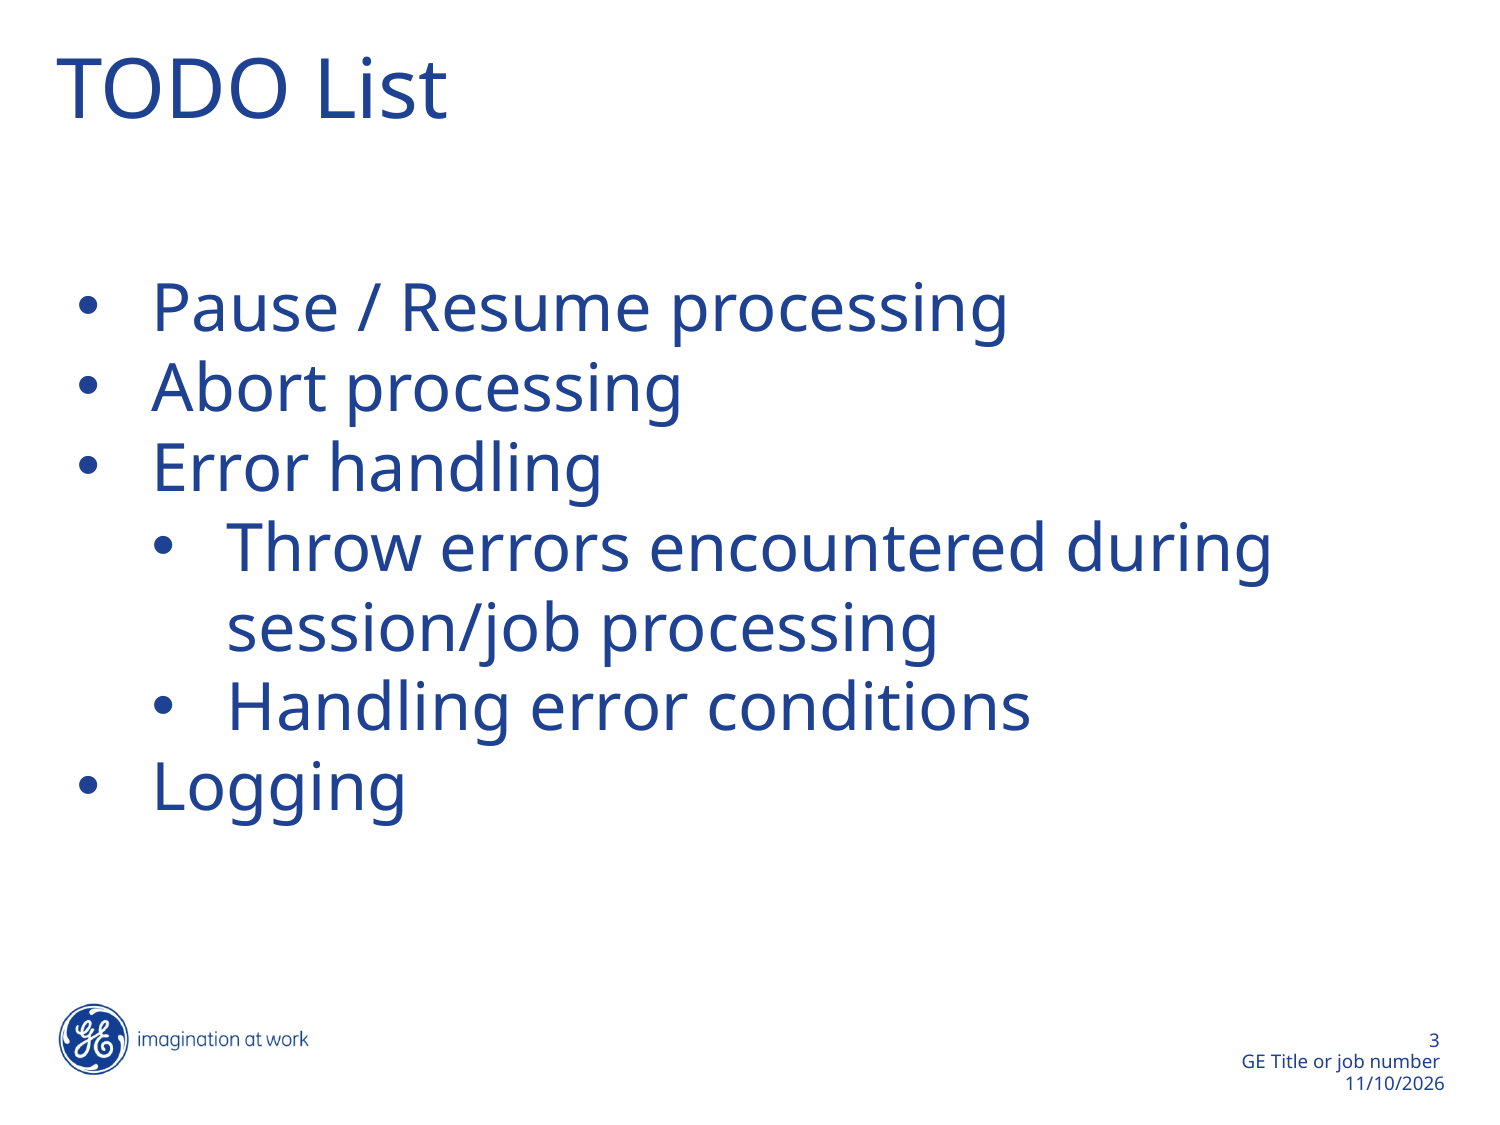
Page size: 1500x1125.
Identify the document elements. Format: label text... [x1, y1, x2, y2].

title TODO List [56, 46, 1444, 210]
text_box Pause / Resume processing Abort processing Error handling Throw errors encountered during session/job processing Handling error conditions Logging [61, 257, 1441, 832]
picture [52, 997, 315, 1081]
